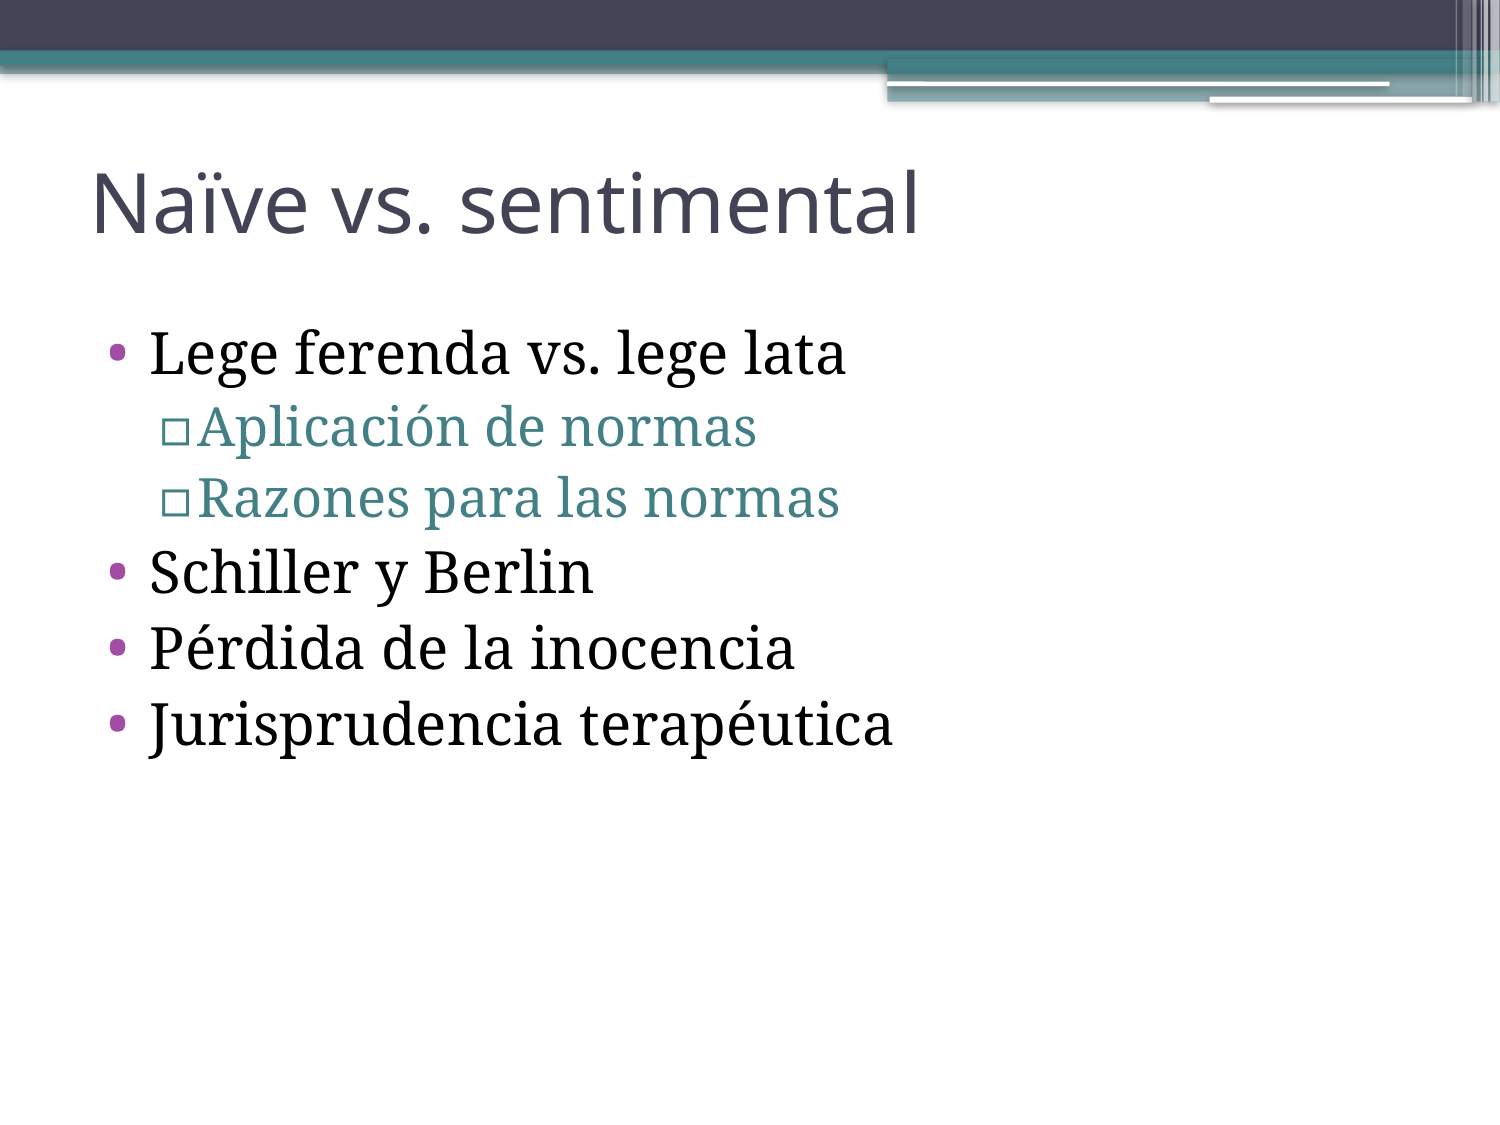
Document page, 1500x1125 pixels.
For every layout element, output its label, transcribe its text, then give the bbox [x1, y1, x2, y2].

title Naïve vs. sentimental [75, 112, 1425, 288]
list Lege ferenda vs. lege lata Aplicación de normas Razones para las normas Schiller y Berlin Pérdida de la inocencia Jurisprudencia terapéutica [75, 308, 1425, 1025]
